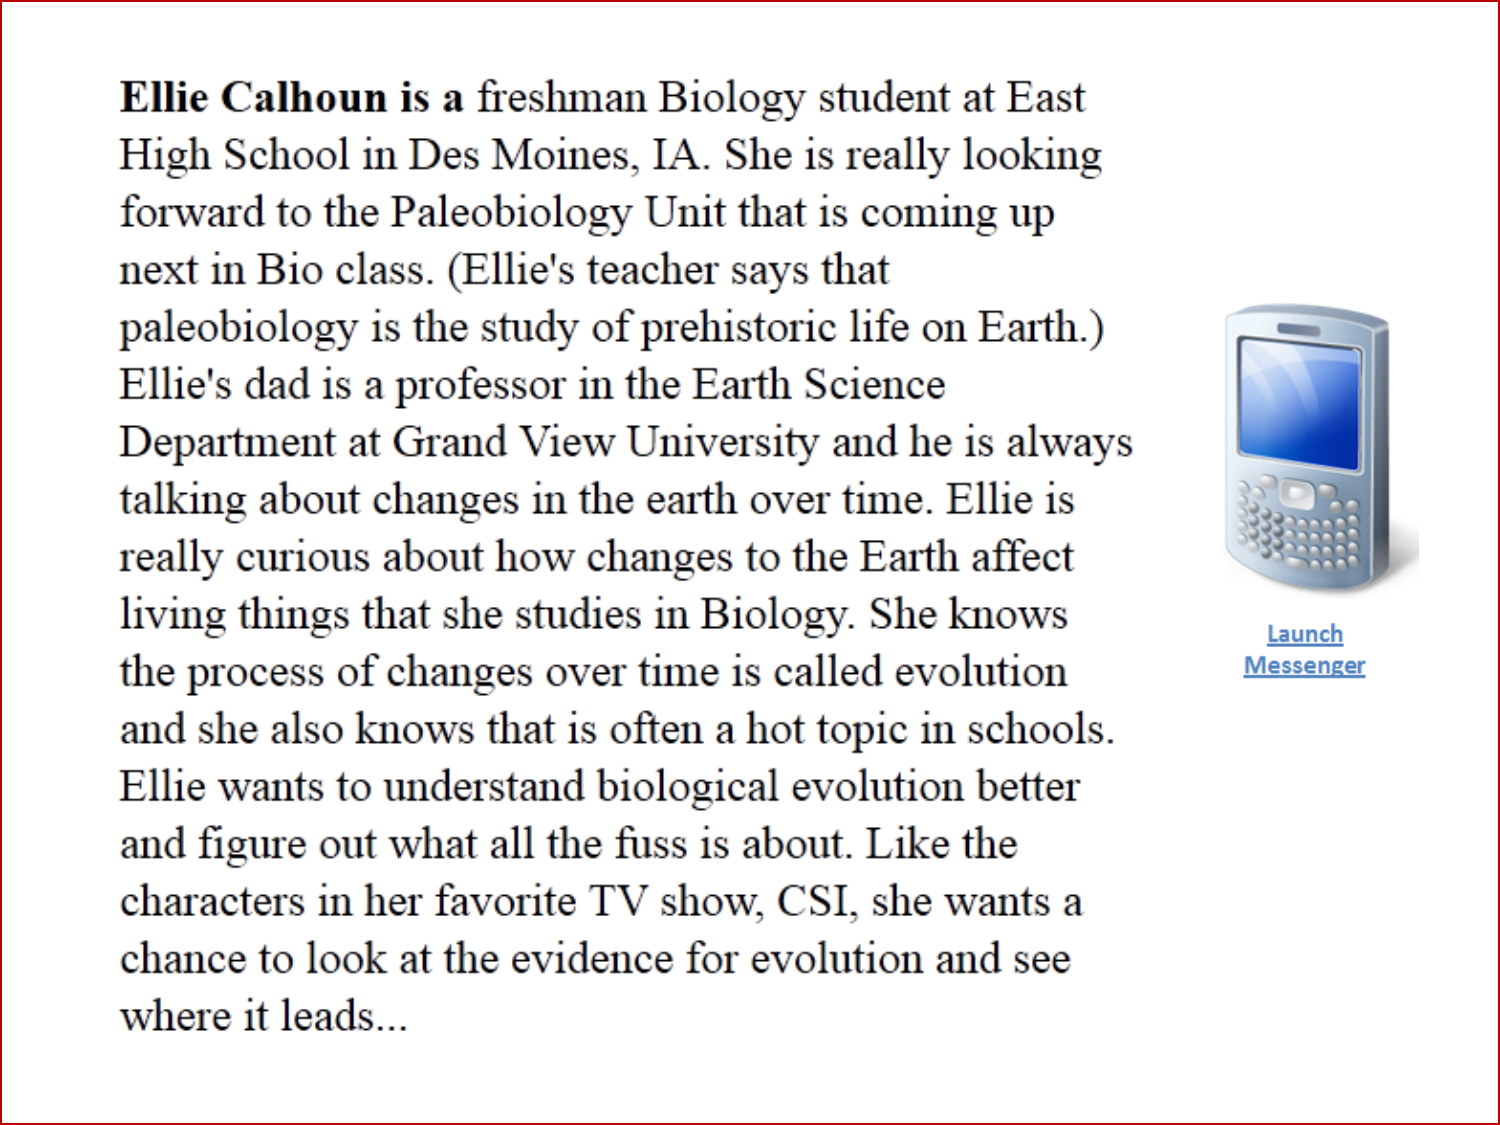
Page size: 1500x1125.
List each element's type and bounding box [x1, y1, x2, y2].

picture [74, 49, 1163, 1073]
picture [1199, 274, 1420, 706]
text_box [0, 0, 1500, 1125]
